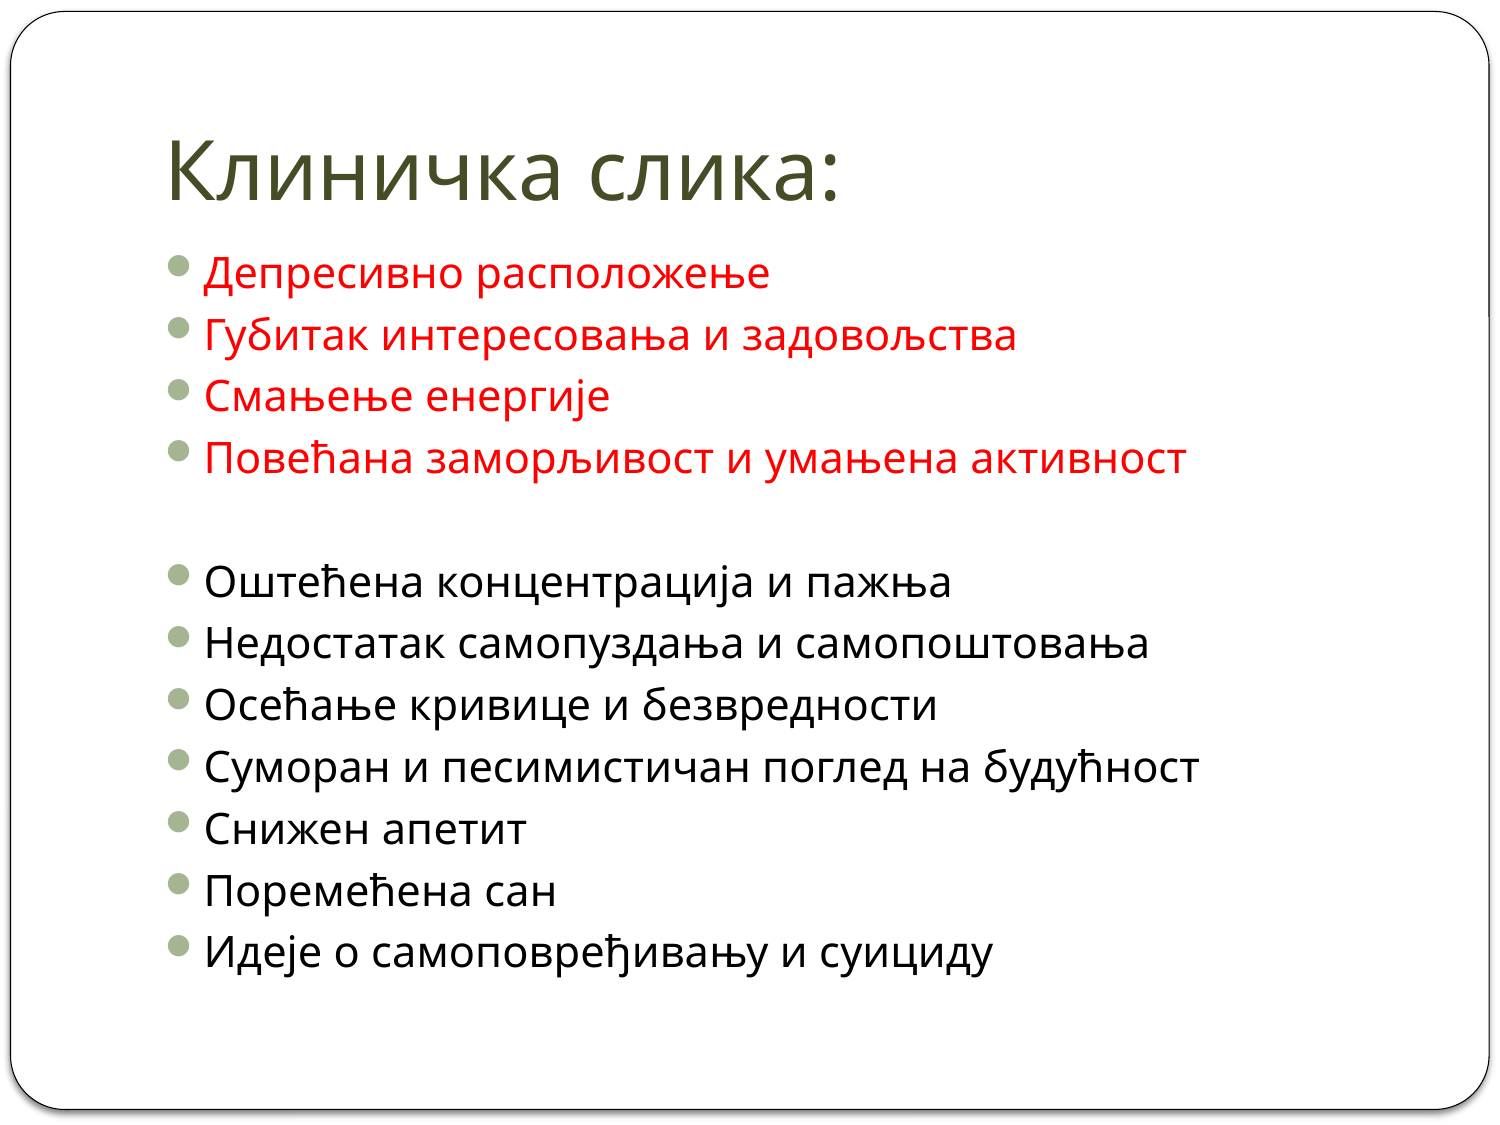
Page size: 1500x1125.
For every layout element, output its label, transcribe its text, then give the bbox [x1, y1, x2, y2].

title Клиничка слика: [150, 45, 1425, 233]
list Депресивно расположење Губитак интересовања и задовољства Смањење енергије Повећана заморљивост и умањена активност Оштећена концентрација и пажња Недостатак самопуздања и самопоштовања Осећање кривице и безвредности Суморан и песимистичан поглед на будућност Снижен апетит Поремећена сан Идеје о самоповређивању и суициду [150, 237, 1425, 988]
